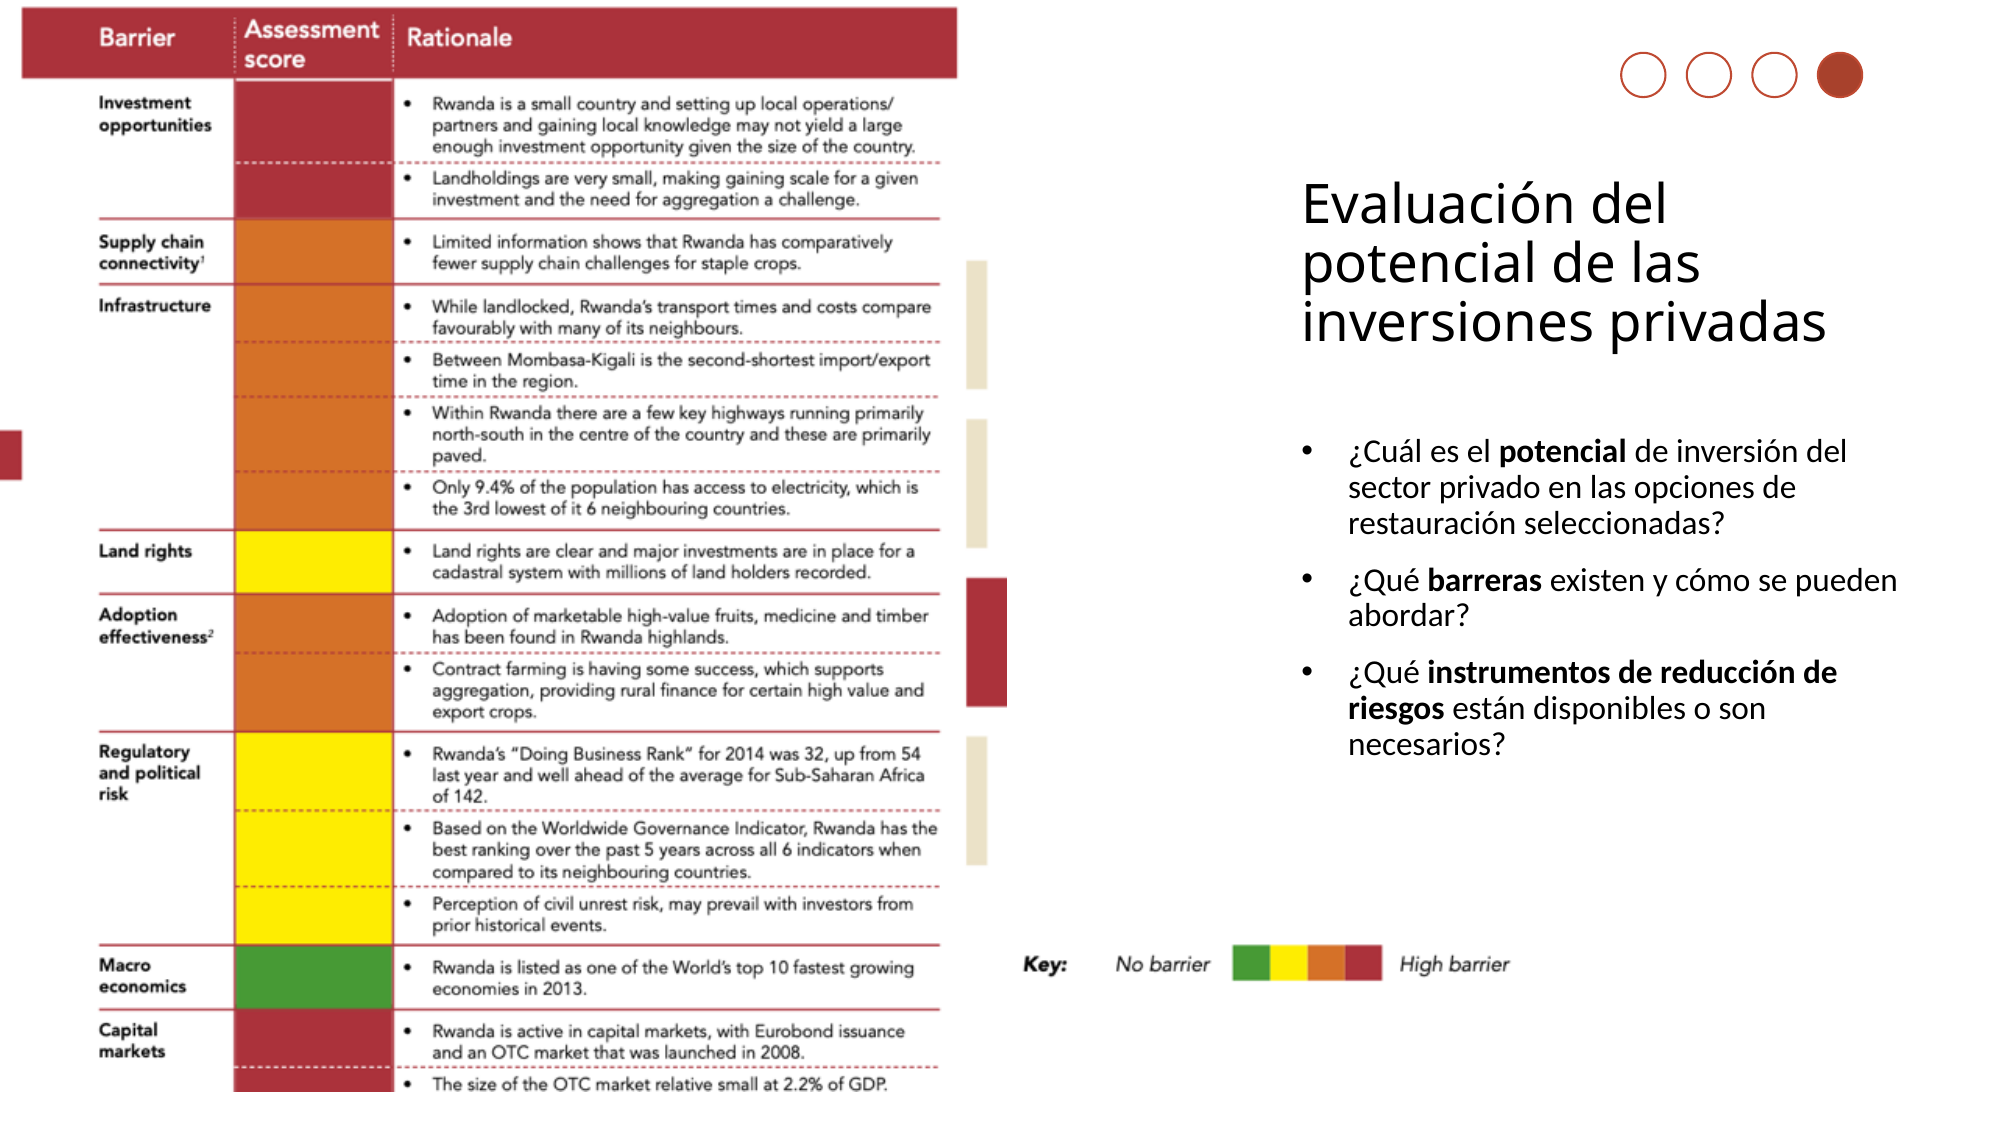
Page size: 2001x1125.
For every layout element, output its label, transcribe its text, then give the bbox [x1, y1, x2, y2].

picture [0, 0, 1544, 1092]
title Evaluación del potencial de las inversiones privadas [1286, 163, 1932, 426]
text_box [1621, 52, 1863, 98]
list ¿Cuál es el potencial de inversión del sector privado en las opciones de restauración seleccionadas? ¿Qué barreras existen y cómo se pueden abordar? ¿Qué instrumentos de reducción de riesgos están disponibles o son necesarios? [1286, 426, 1932, 1052]
